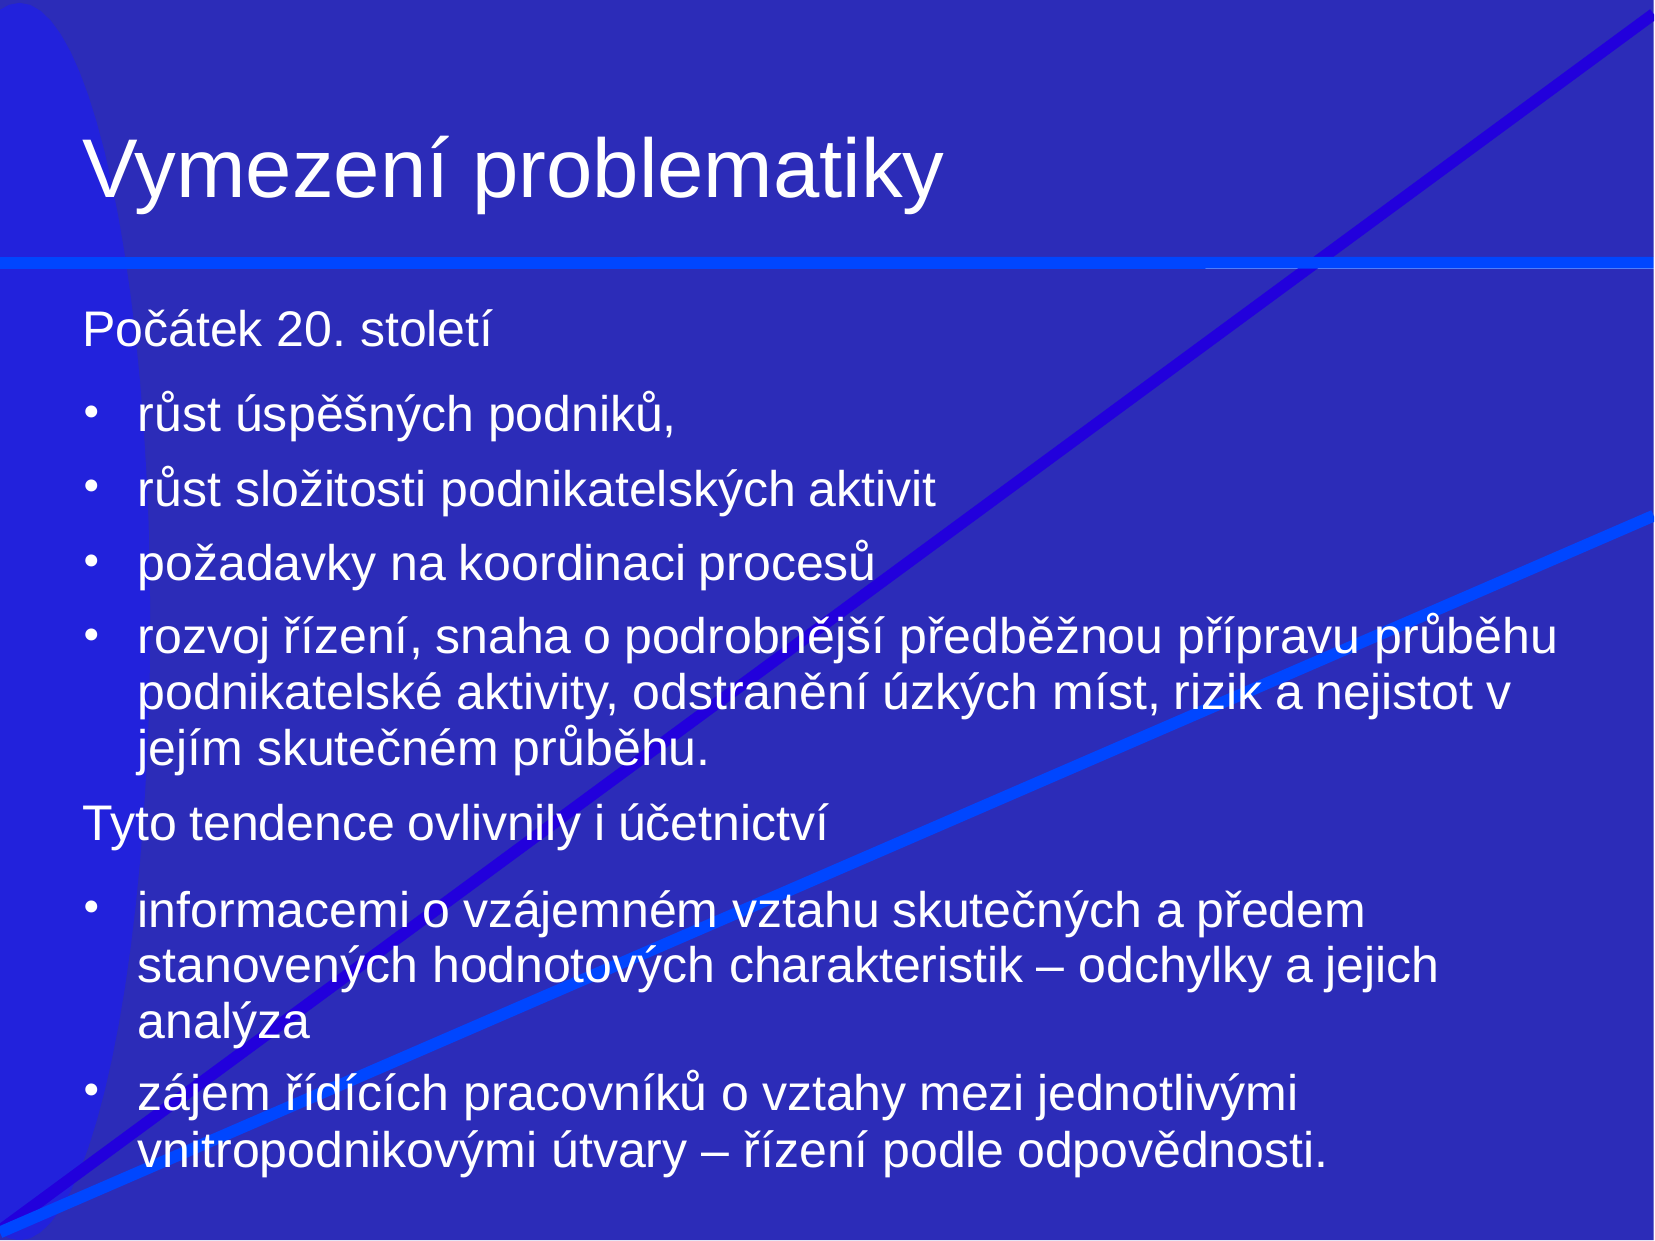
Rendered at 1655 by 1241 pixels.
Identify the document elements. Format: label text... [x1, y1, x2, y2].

text_box Počátek 20. století růst úspěšných podniků, růst složitosti podnikatelských aktivit požadavky na koordinaci procesů rozvoj řízení, snaha o podrobnější předběžnou přípravu průběhu podnikatelské aktivity, odstranění úzkých míst, rizik a nejistot v jejím skutečném průběhu. Tyto tendence ovlivnily i účetnictví informacemi o vzájemném vztahu skutečných a předem stanovených hodnotových charakteristik – odchylky a jejich analýza zájem řídících pracovníků o vztahy mezi jednotlivými vnitropodnikovými útvary – řízení podle odpovědnosti. [80, 296, 1567, 1178]
title Vymezení problematiky [80, 64, 1574, 321]
